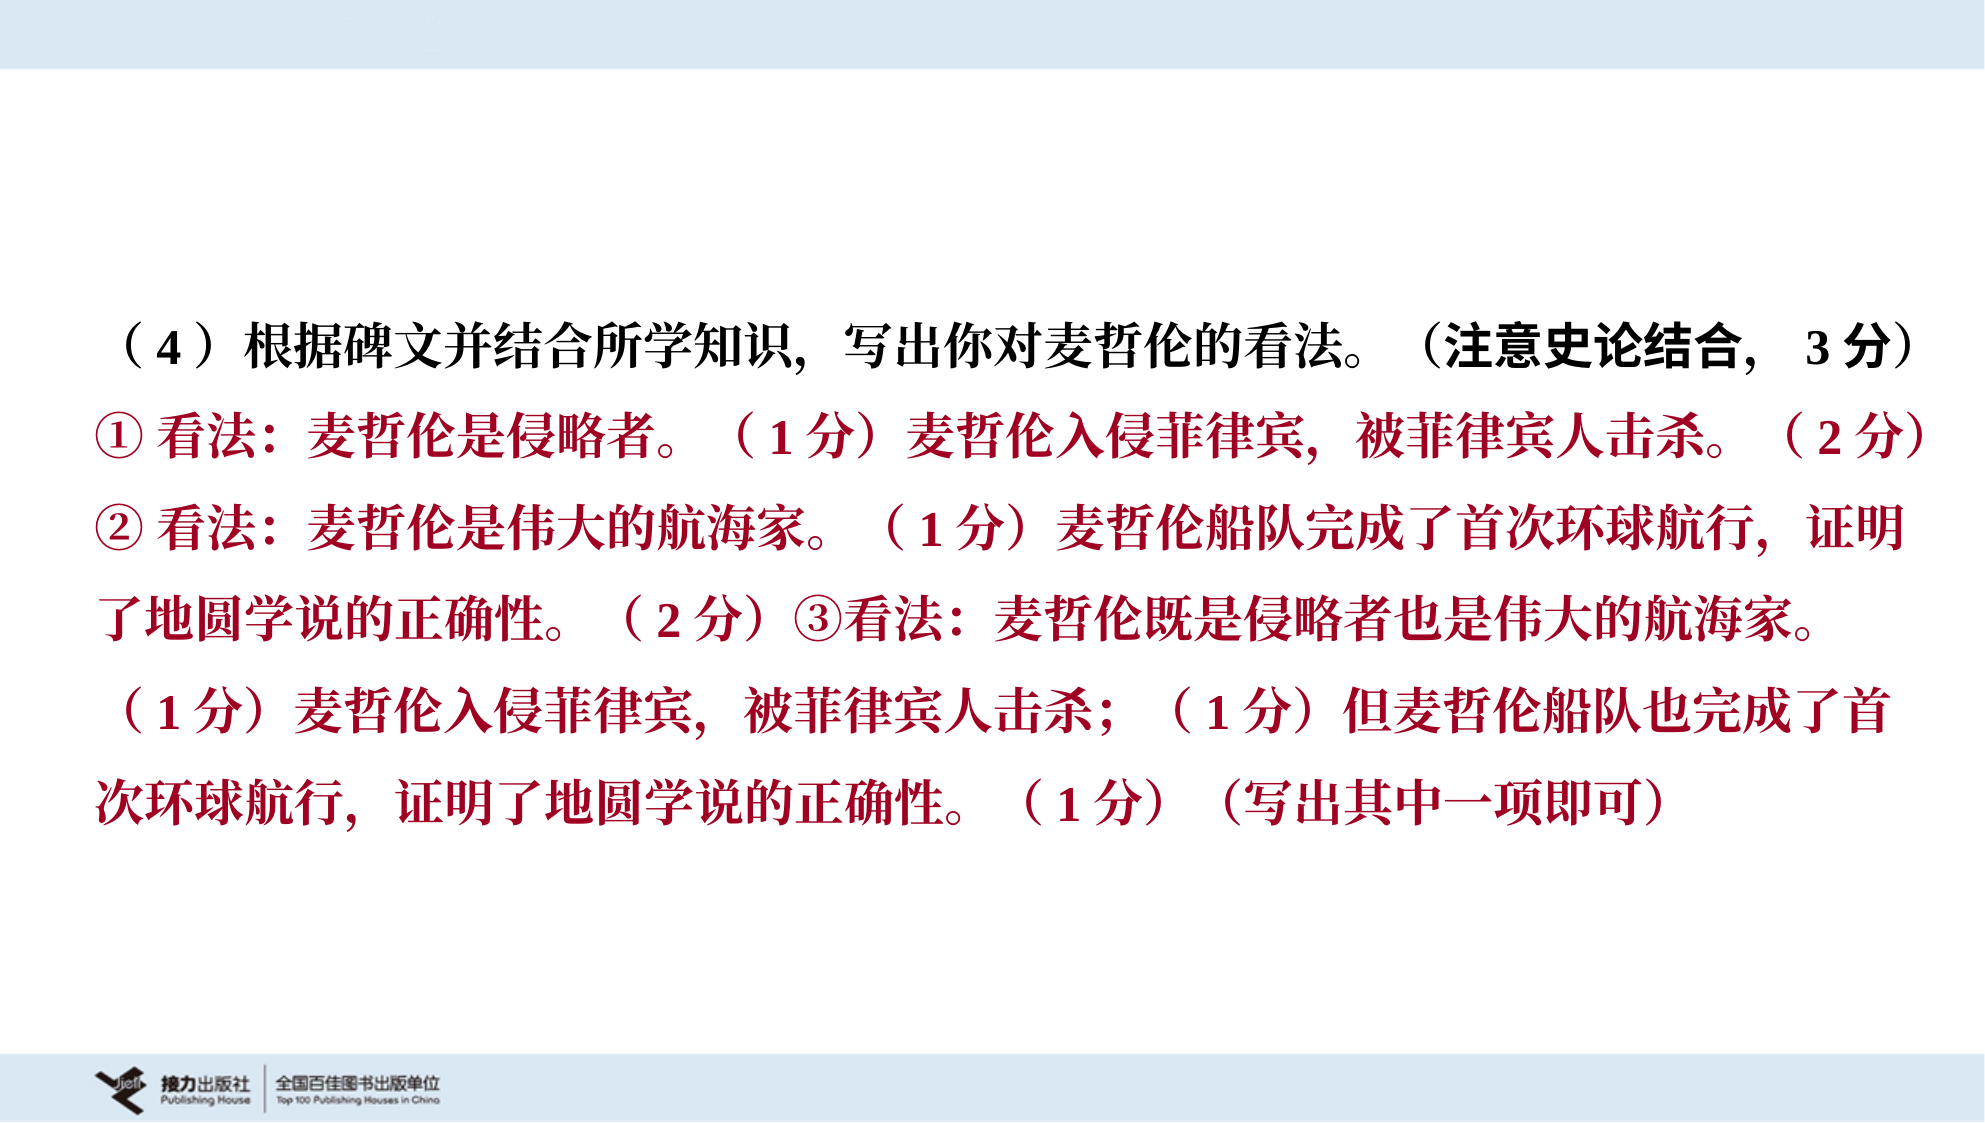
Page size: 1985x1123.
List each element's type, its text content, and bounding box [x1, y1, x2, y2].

text_box ①看法：麦哲伦是侵略者。（1分）麦哲伦入侵菲律宾，被菲律宾人击杀。（2分） ②看法：麦哲伦是伟大的航海家。（1分）麦哲伦船队完成了首次环球航行，证明 了地圆学说的正确性。（2分）③看法：麦哲伦既是侵略者也是伟大的航海家。 （1分）麦哲伦入侵菲律宾，被菲律宾人击杀；（1分）但麦哲伦船队也完成了首 次环球航行，证明了地圆学说的正确性。（1分）（写出其中一项即可） [94, 372, 1892, 832]
text_box （4）根据碑文并结合所学知识，写出你对麦哲伦的看法。（注意史论结合，3分） [94, 287, 1928, 375]
picture [0, 0, 1985, 1122]
